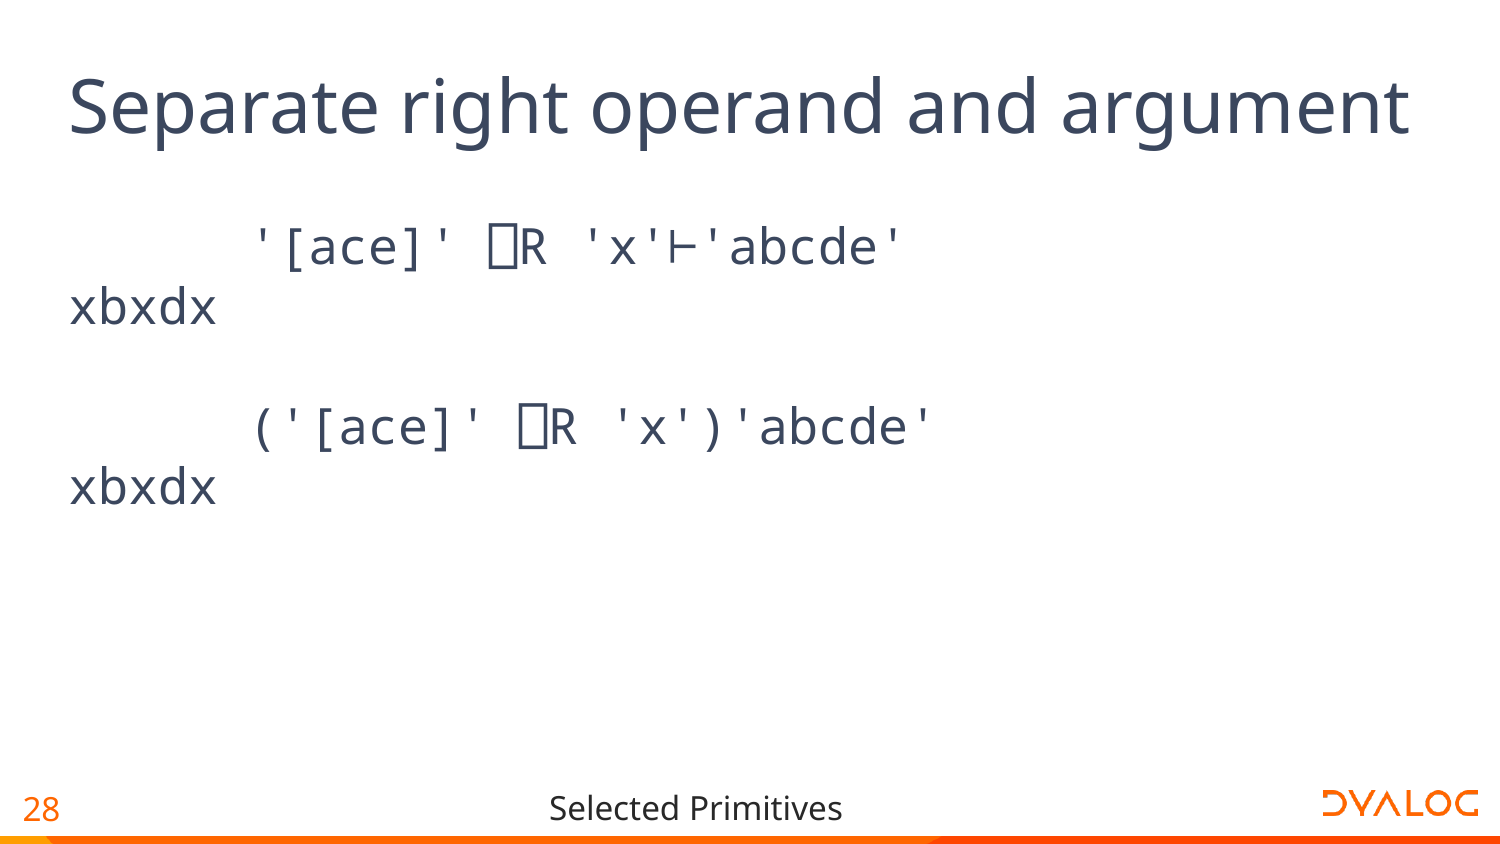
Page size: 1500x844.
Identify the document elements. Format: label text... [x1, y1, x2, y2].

picture [1323, 790, 1478, 816]
title Separate right operand and argument [53, 43, 1453, 157]
picture [0, 836, 1500, 844]
list '[ace]' ⎕R 'x'⊢'abcde' xbxdx ('[ace]' ⎕R 'x')'abcde' xbxdx [53, 207, 1453, 740]
